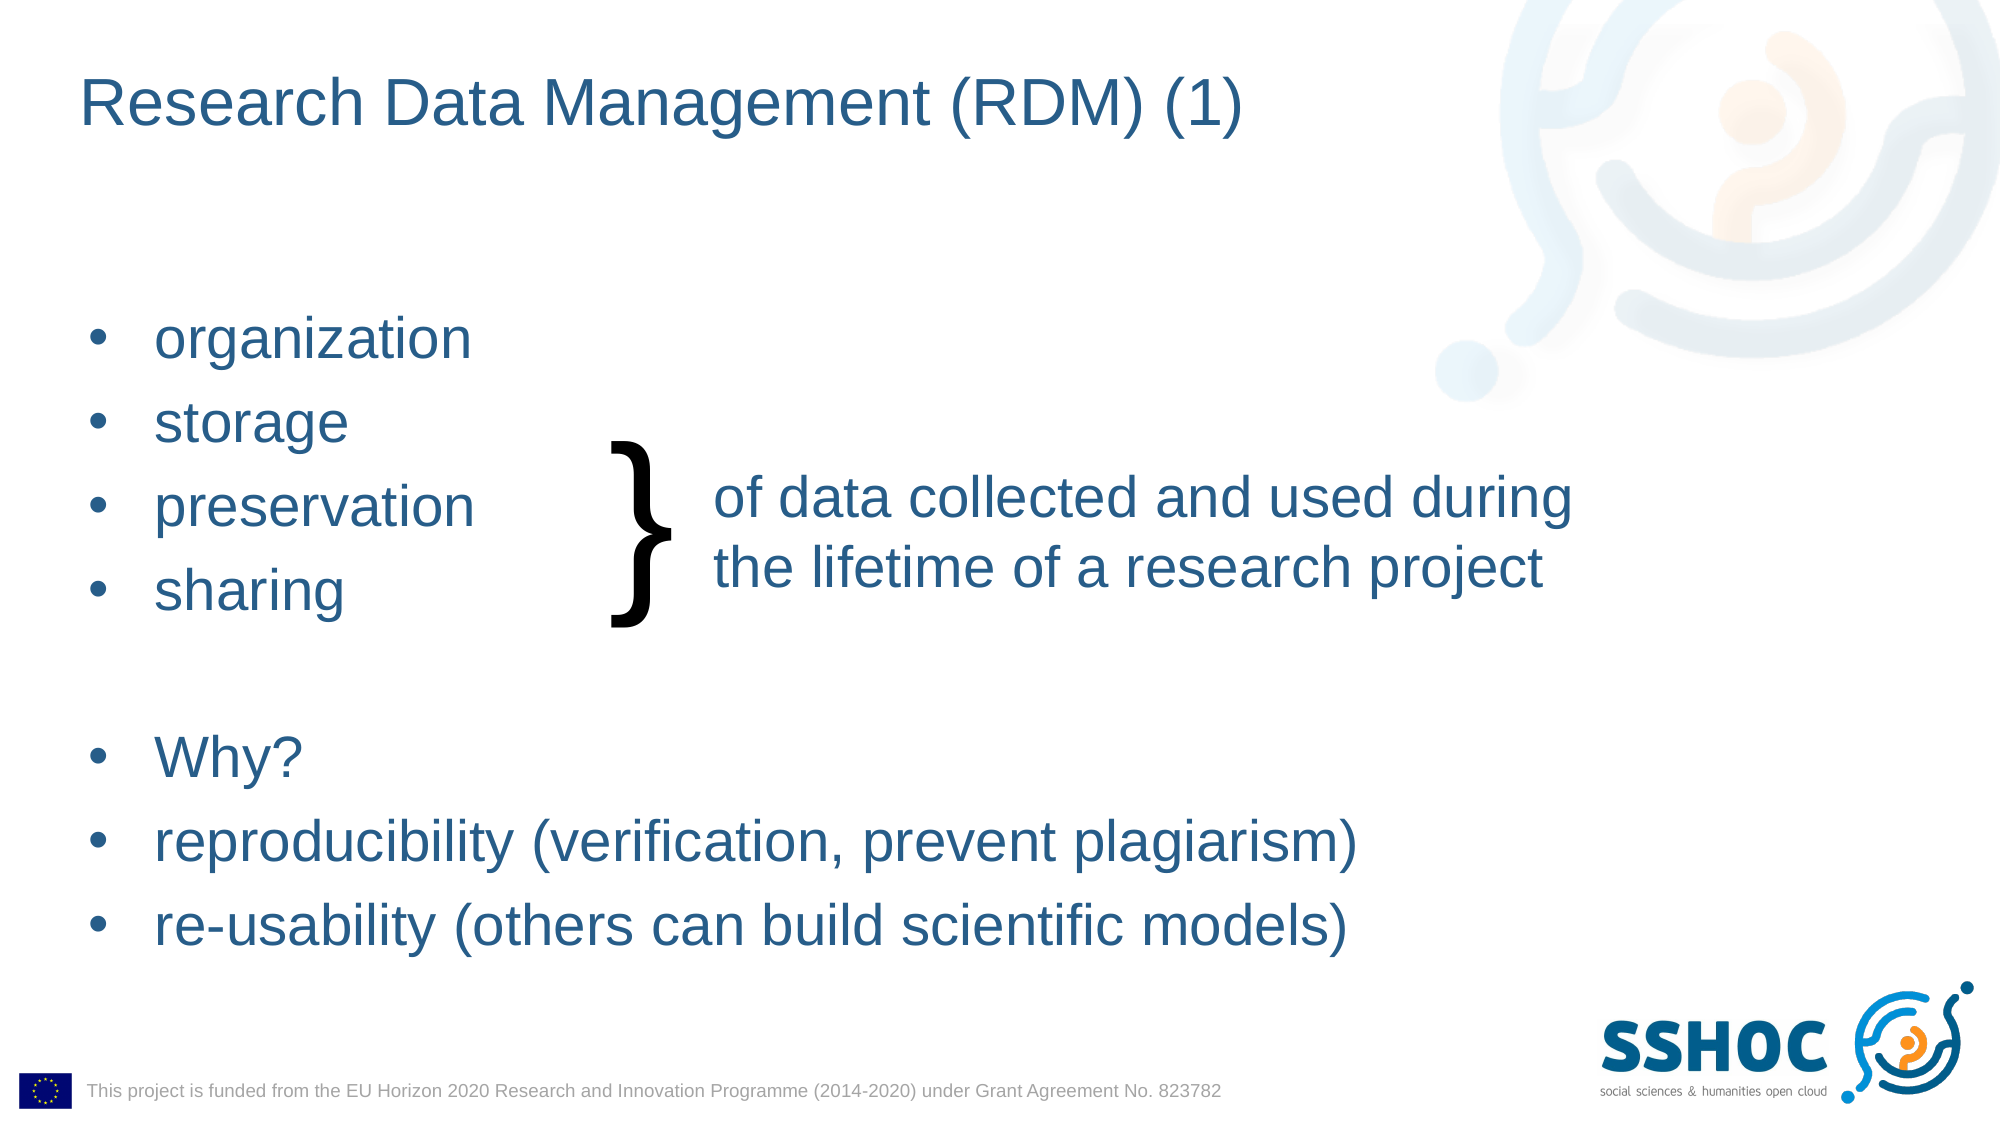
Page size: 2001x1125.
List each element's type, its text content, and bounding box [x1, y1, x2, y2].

picture [1597, 965, 2001, 1118]
text_box } [594, 378, 699, 617]
title Research Data Management (RDM) (1) [64, 59, 1863, 288]
text_box of data collected and used during the lifetime of a research project [699, 451, 1674, 617]
picture [19, 1073, 72, 1109]
list organization storage preservation sharing Why? reproducibility (verification, prevent plagiarism) re-usability (others can build scientific models) [64, 301, 1863, 1015]
